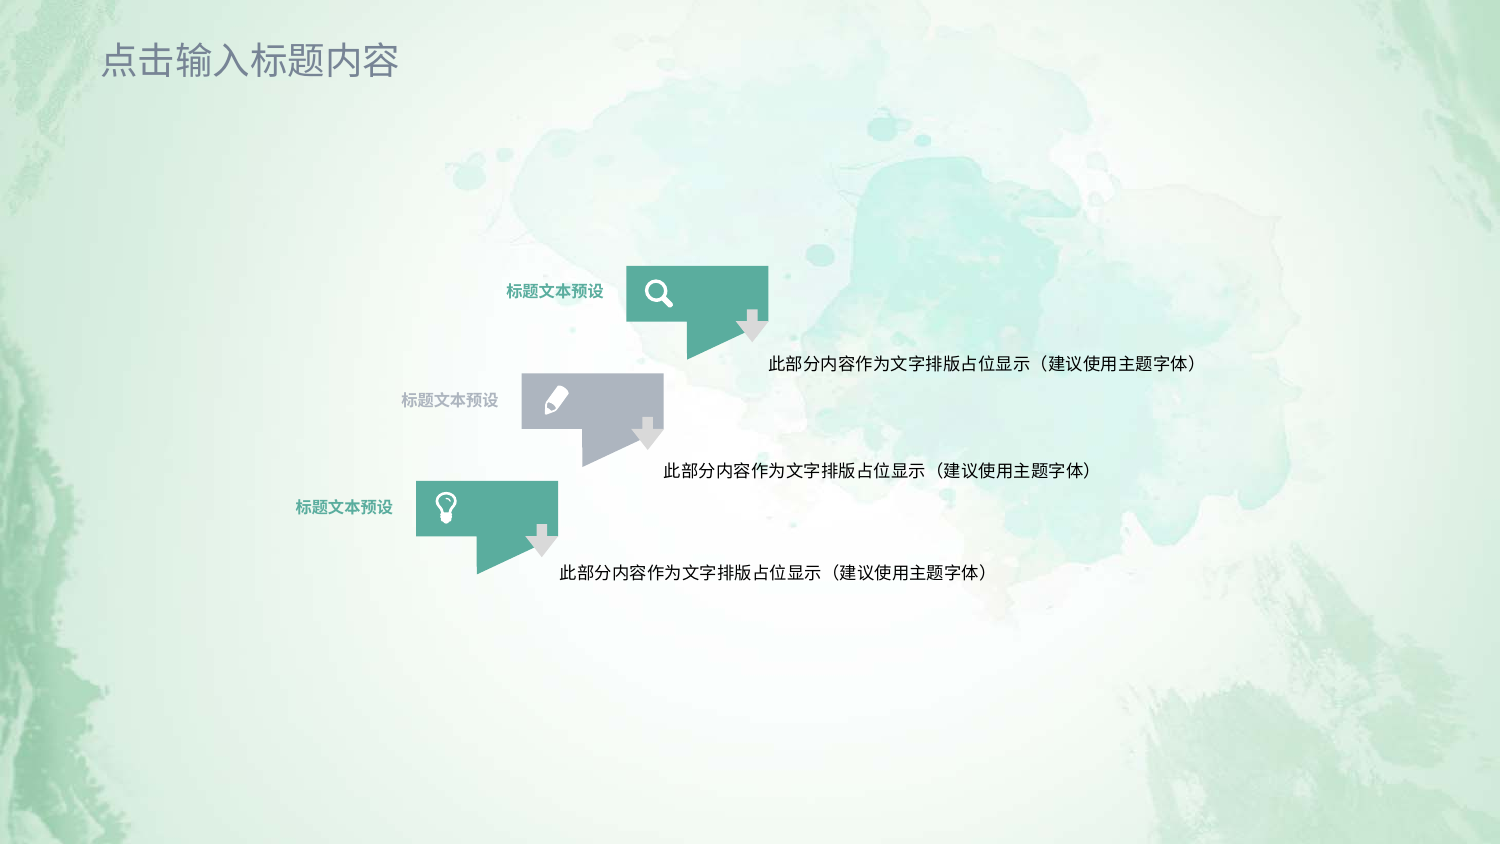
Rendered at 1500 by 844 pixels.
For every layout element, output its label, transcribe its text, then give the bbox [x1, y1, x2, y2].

text_box 点击输入标题内容 [100, 28, 450, 91]
picture [0, 0, 1500, 844]
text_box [486, 265, 1224, 385]
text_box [275, 480, 1016, 594]
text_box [381, 373, 1120, 492]
